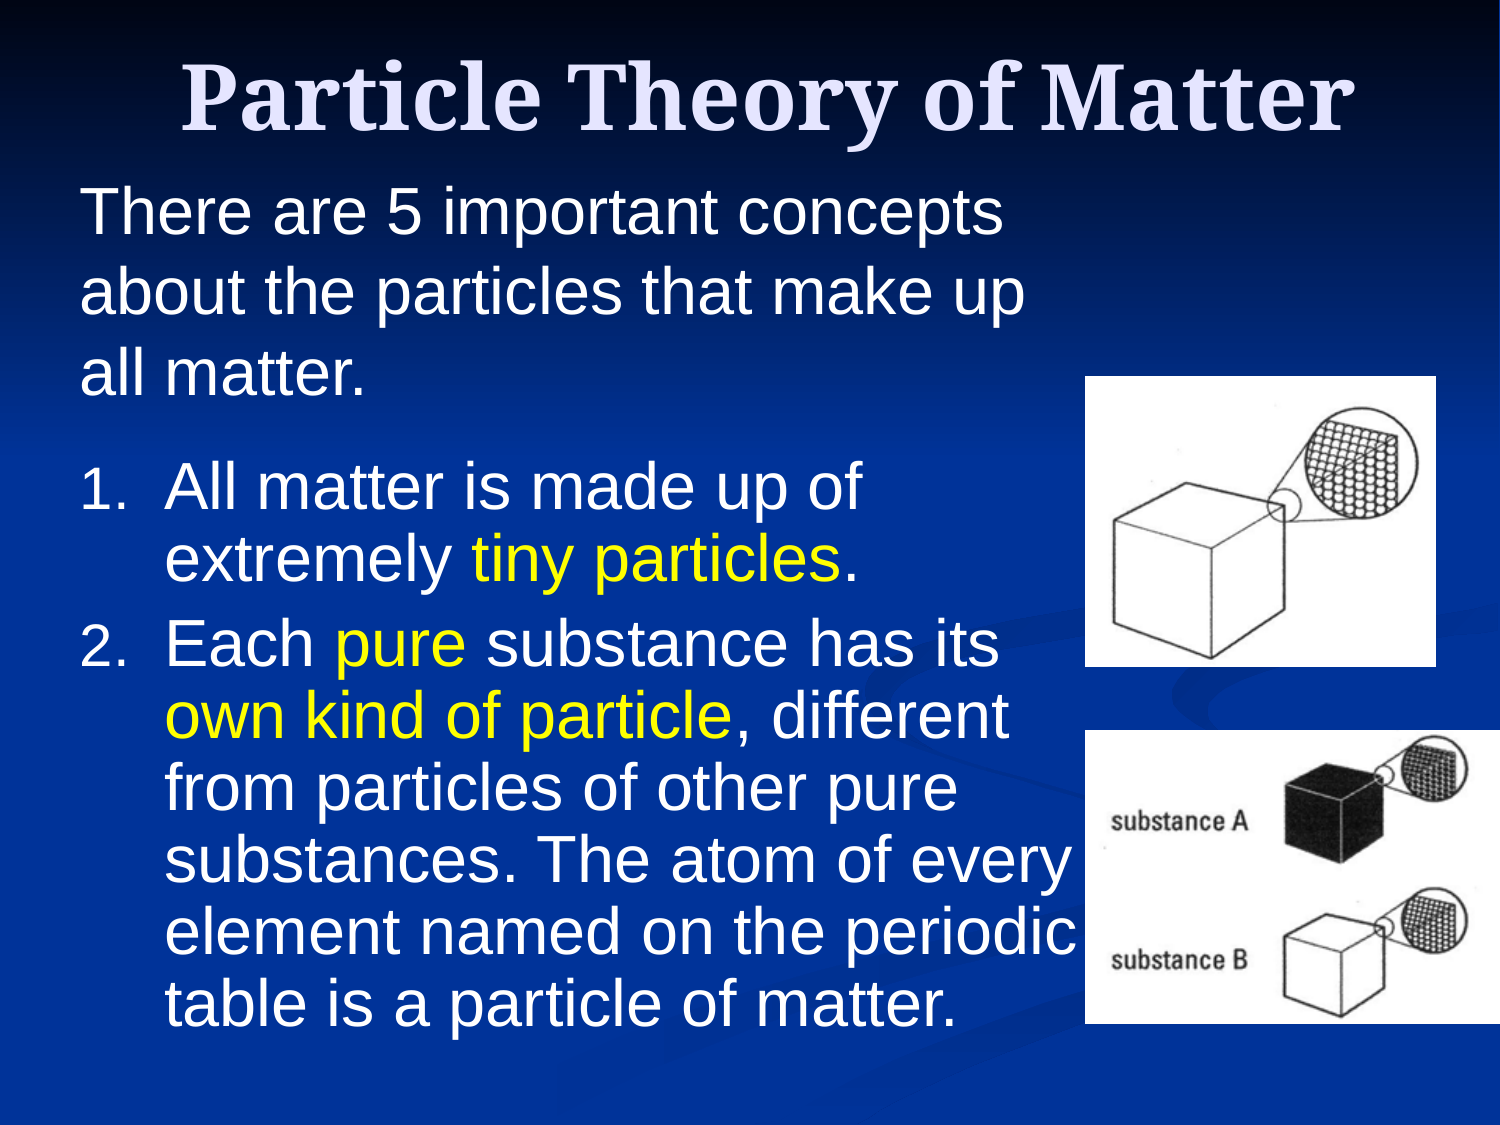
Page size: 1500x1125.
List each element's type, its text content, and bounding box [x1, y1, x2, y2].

picture [1085, 375, 1436, 667]
list All matter is made up of extremely tiny particles. Each pure substance has its own kind of particle, different from particles of other pure substances. The atom of every element named on the periodic table is a particle of matter. [64, 444, 1107, 1083]
picture [1085, 730, 1500, 1024]
title Particle Theory of Matter [76, 0, 1461, 188]
text_box There are 5 important concepts about the particles that make up all matter. [64, 160, 1045, 386]
